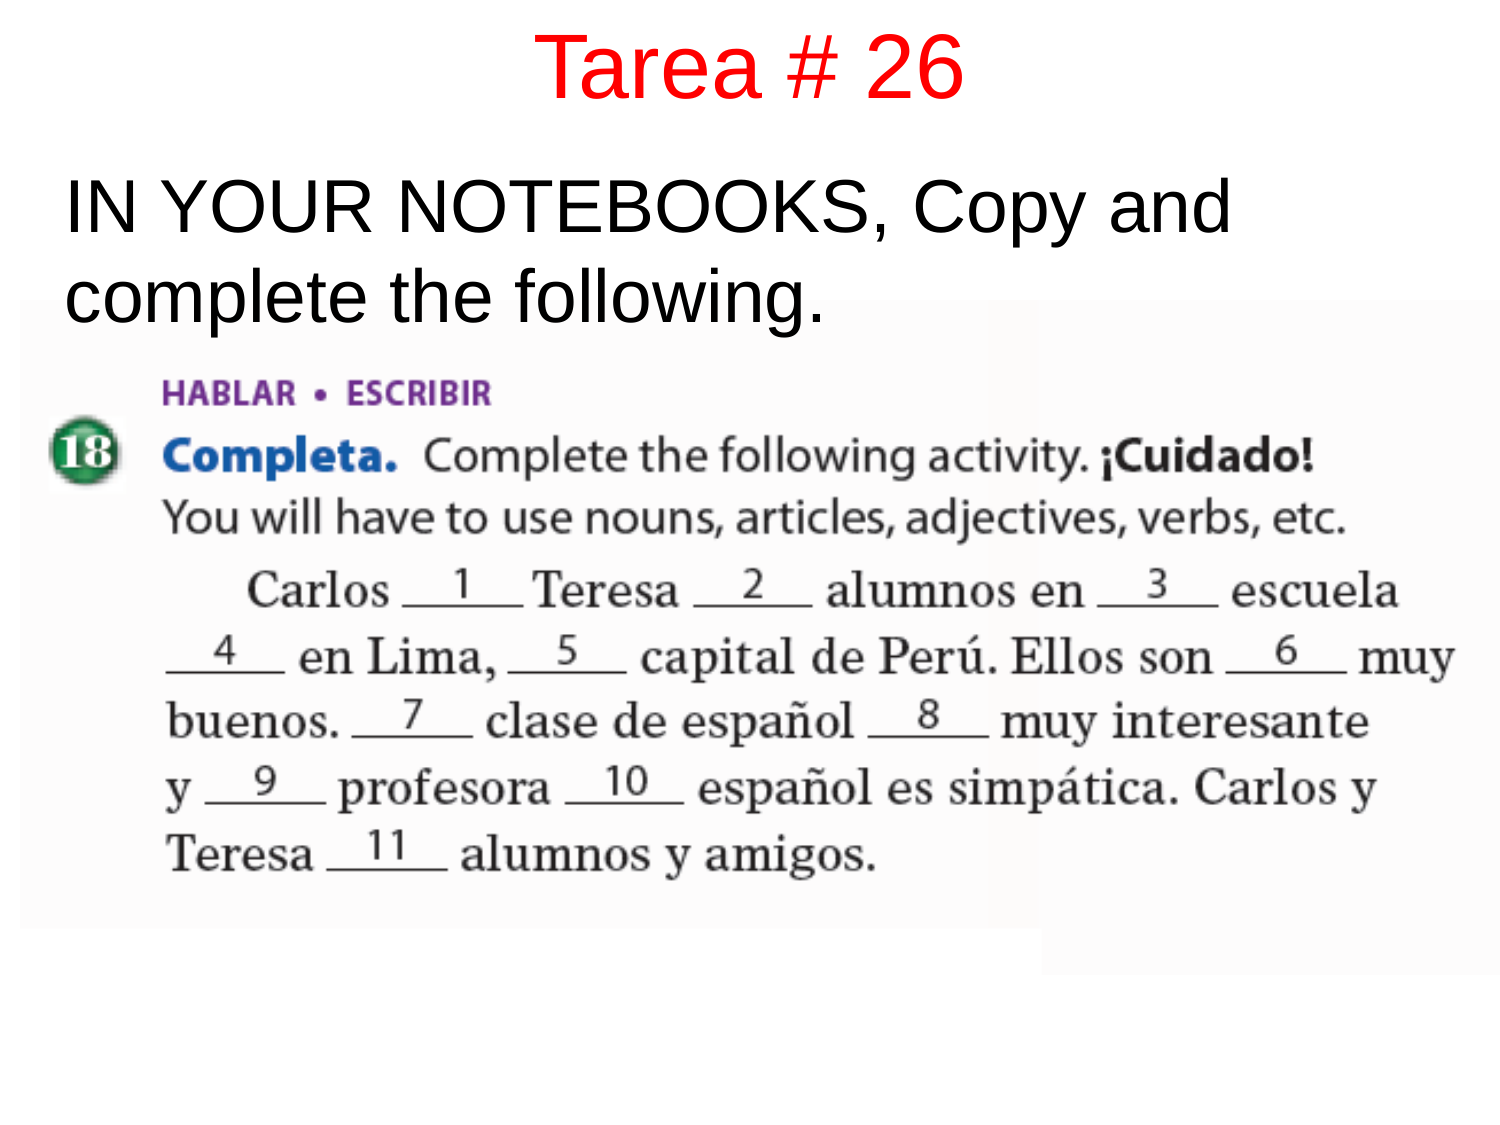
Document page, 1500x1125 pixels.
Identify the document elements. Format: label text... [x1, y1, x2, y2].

text_box IN YOUR NOTEBOOKS, Copy and complete the following. [49, 149, 1400, 298]
picture [19, 299, 1500, 976]
text_box Tarea # 26 [74, 0, 1425, 188]
